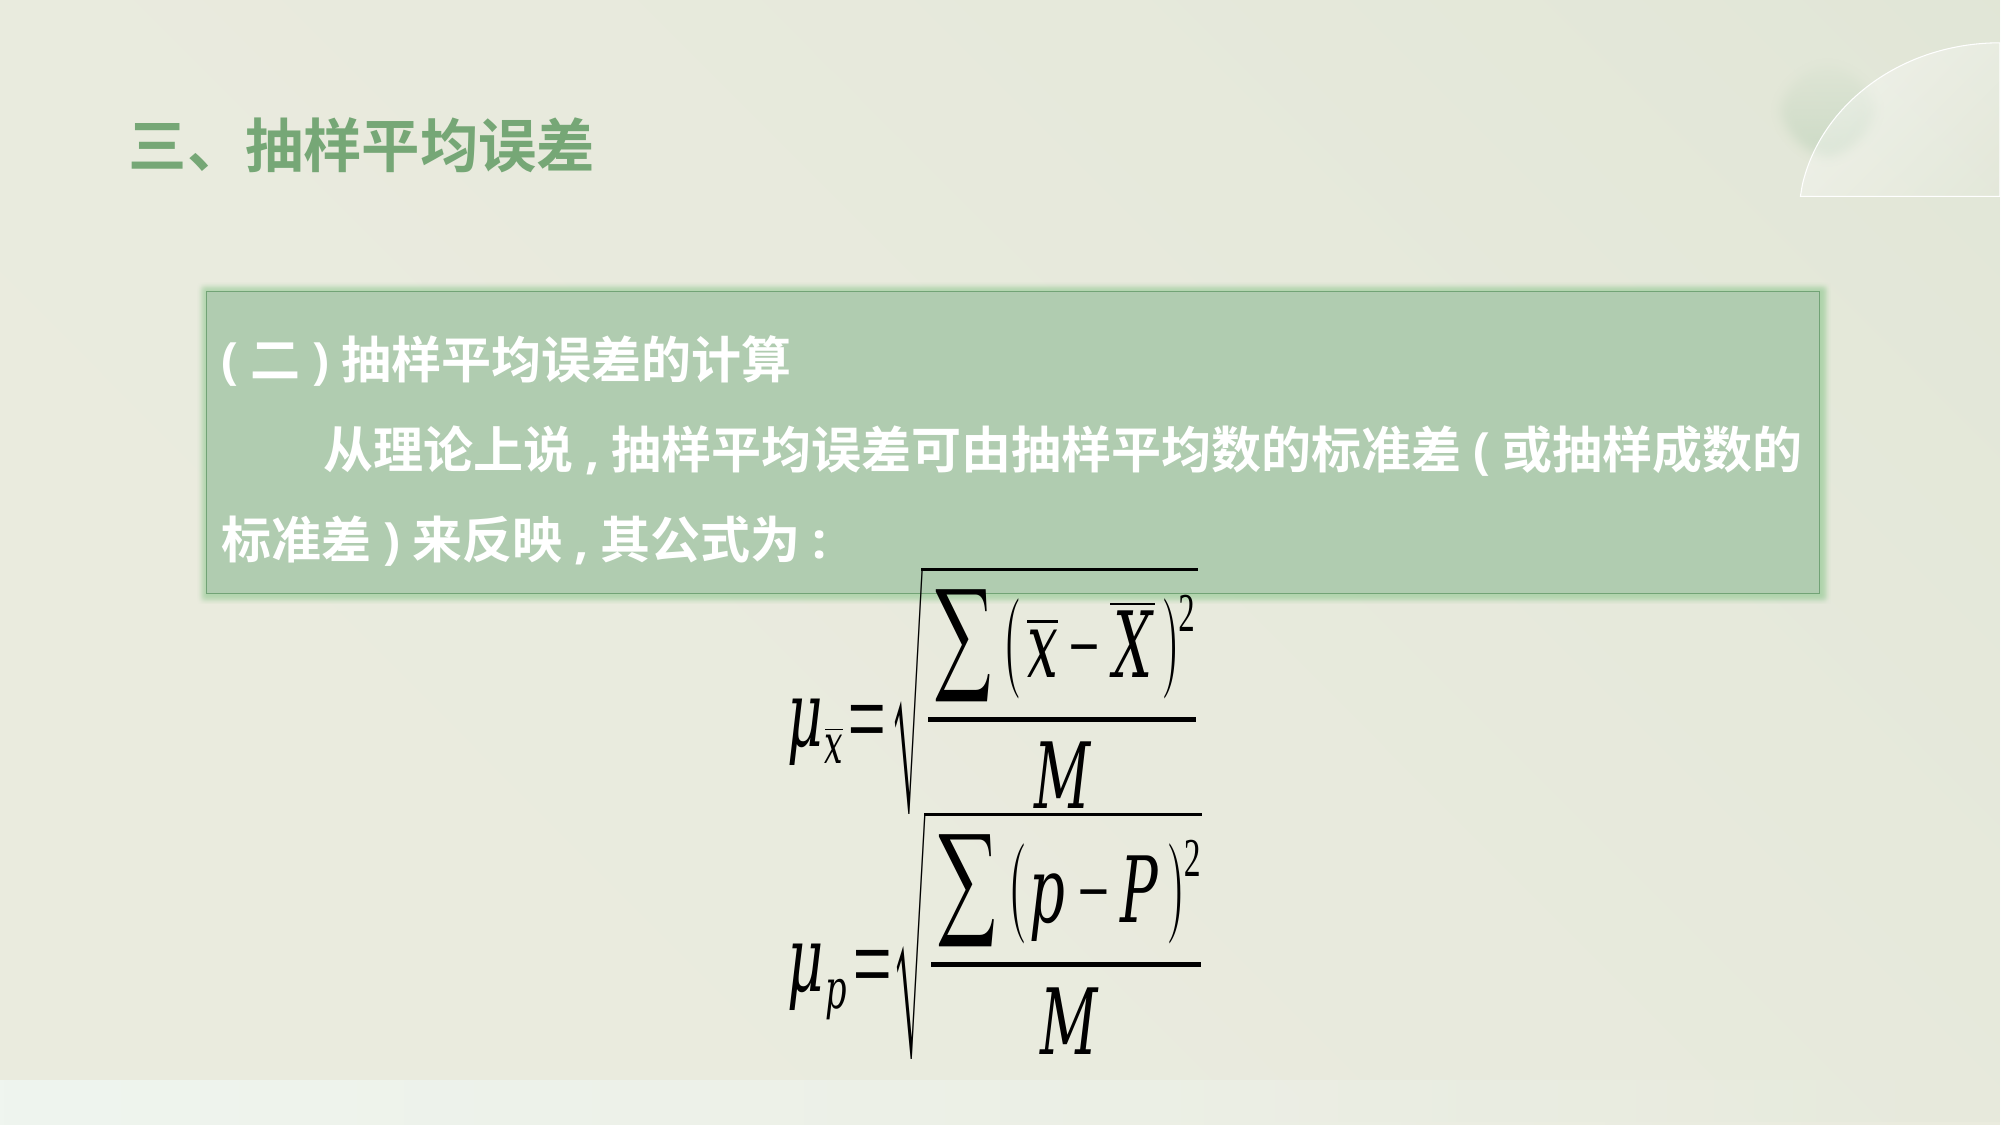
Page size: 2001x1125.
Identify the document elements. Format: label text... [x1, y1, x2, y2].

text_box (二)抽样平均误差的计算 从理论上说,抽样平均误差可由抽样平均数的标准差(或抽样成数的标准差)来反映,其公式为: [206, 291, 1820, 594]
text_box 三、抽样平均误差 [114, 73, 883, 224]
